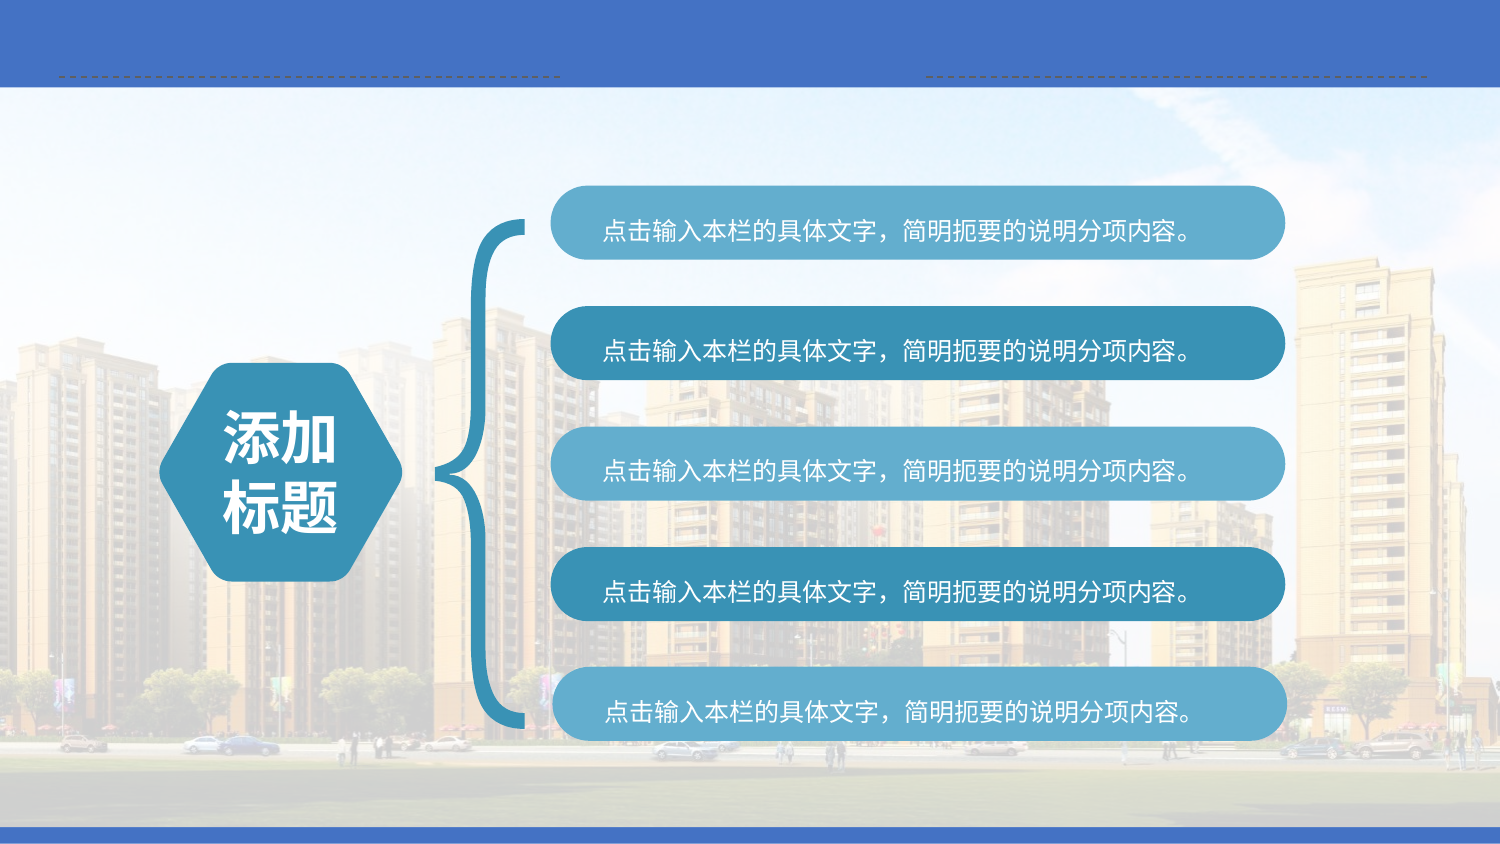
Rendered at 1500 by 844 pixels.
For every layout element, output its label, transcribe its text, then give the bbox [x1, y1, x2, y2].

text_box 点击输入本栏的具体文字，简明扼要的说明分项内容。 [602, 329, 1220, 366]
text_box [548, 183, 1288, 262]
text_box 添加标题 [206, 401, 356, 542]
text_box [550, 664, 1290, 743]
text_box 点击输入本栏的具体文字，简明扼要的说明分项内容。 [602, 209, 1220, 246]
text_box [548, 544, 1288, 624]
text_box [548, 303, 1288, 383]
text_box [434, 219, 525, 729]
text_box 点击输入本栏的具体文字，简明扼要的说明分项内容。 [602, 570, 1220, 607]
text_box 点击输入本栏的具体文字，简明扼要的说明分项内容。 [602, 449, 1220, 486]
text_box [159, 362, 403, 582]
text_box 点击输入本栏的具体文字，简明扼要的说明分项内容。 [604, 690, 1222, 726]
text_box [548, 424, 1288, 503]
